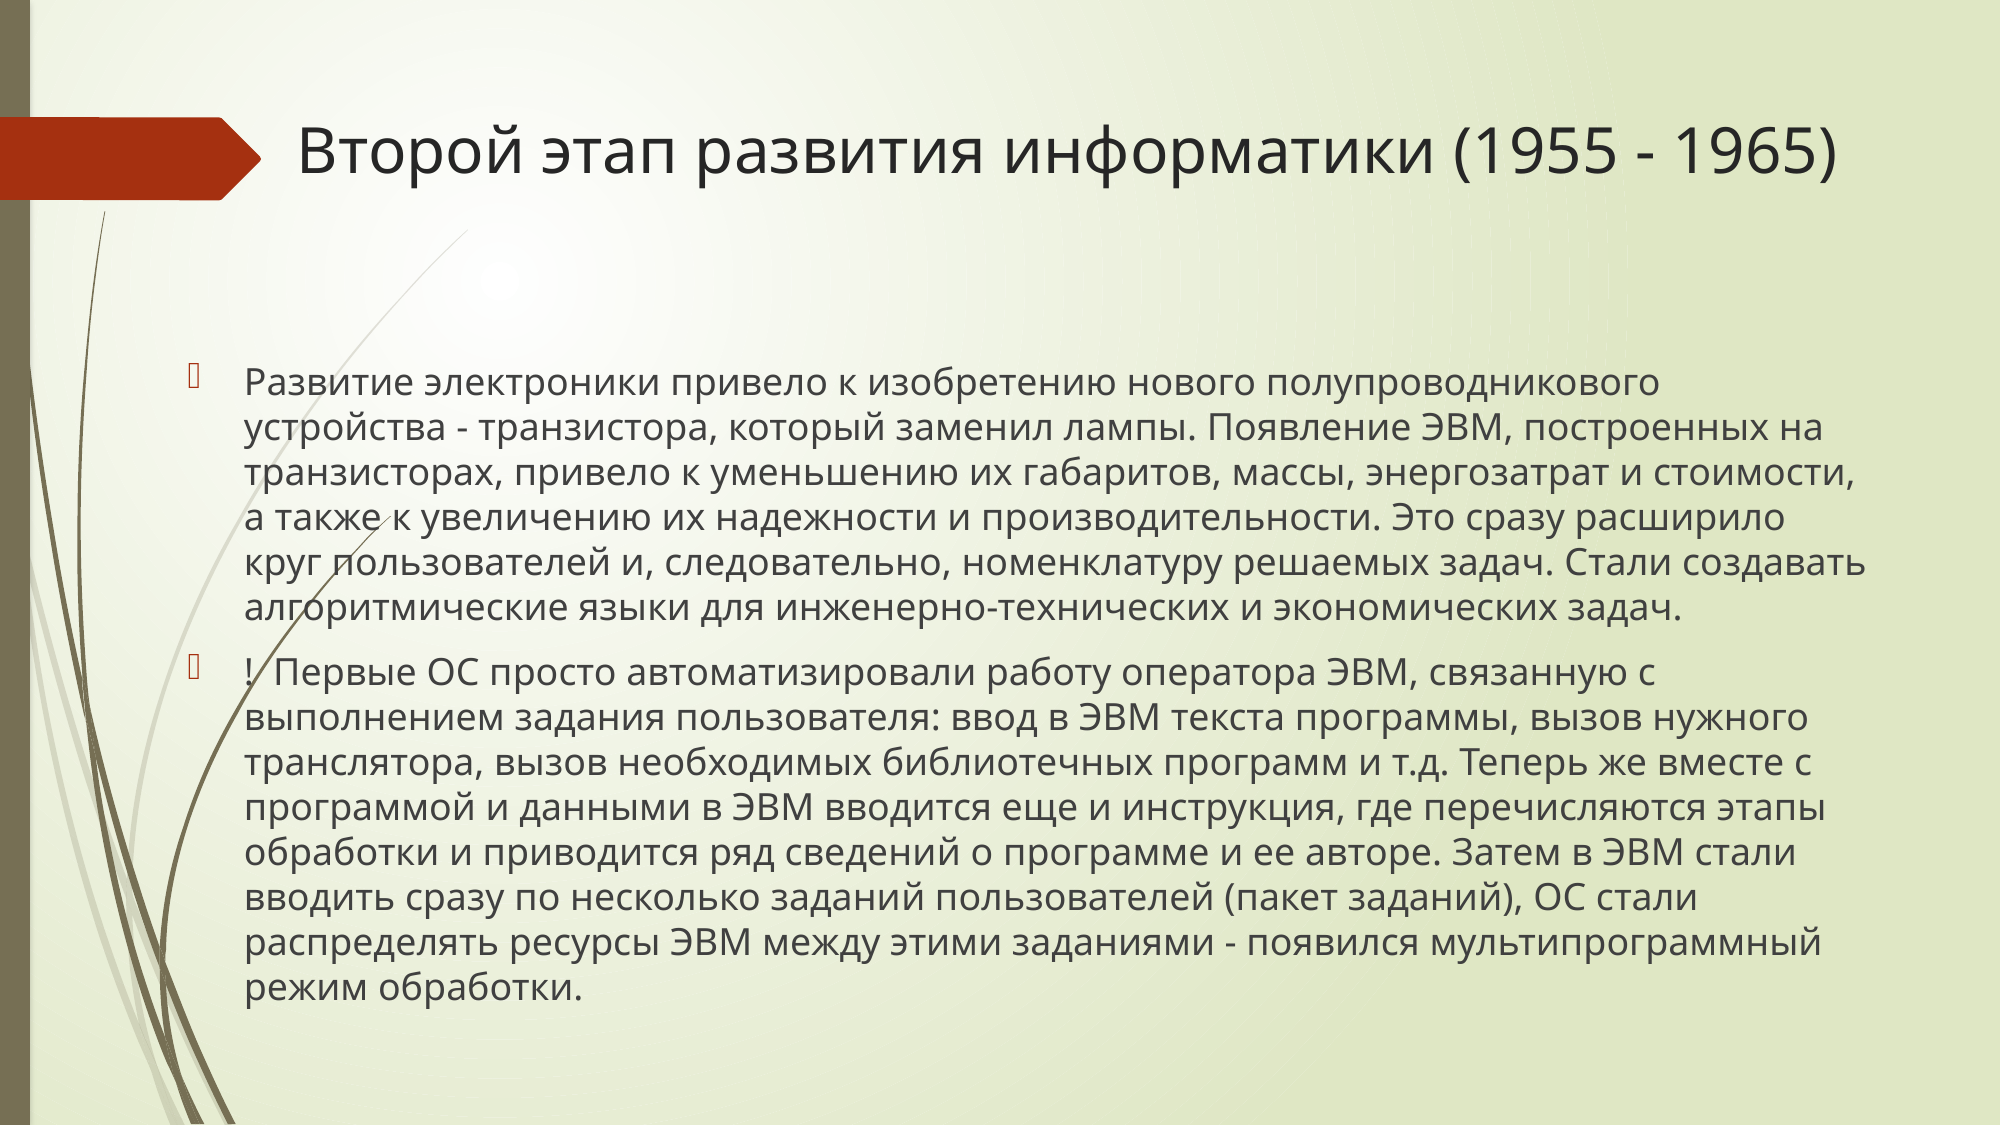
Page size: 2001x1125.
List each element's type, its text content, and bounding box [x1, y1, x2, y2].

title Второй этап развития информатики (1955 - 1965) [281, 102, 1888, 313]
list Развитие электроники привело к изобретению нового полупроводникового устройства - транзистора, который заменил лампы. Появление ЭВМ, построенных на транзисторах, привело к уменьшению их габаритов, массы, энергозатрат и стоимости, а также к увеличению их надежности и производительности. Это сразу расширило круг пользователей и, следовательно, номенклатуру решаемых задач. Стали создавать алгоритмические языки для инженерно-технических и экономических задач. ! Первые ОС просто автоматизировали работу оператора ЭВМ, связанную с выполнением задания пользователя: ввод в ЭВМ текста программы, вызов нужного транслятора, вызов необходимых библиотечных программ и т.д. Теперь же вместе с программой и данными в ЭВМ вводится еще и инструкция, где перечисляются этапы обработки и приводится ряд сведений о программе и ее авторе. Затем в ЭВМ стали вводить сразу по несколько заданий пользователей (пакет заданий), ОС стали распределять ресурсы ЭВМ между этими заданиями - появился мультипрограммный режим обработки. [172, 350, 1888, 1082]
